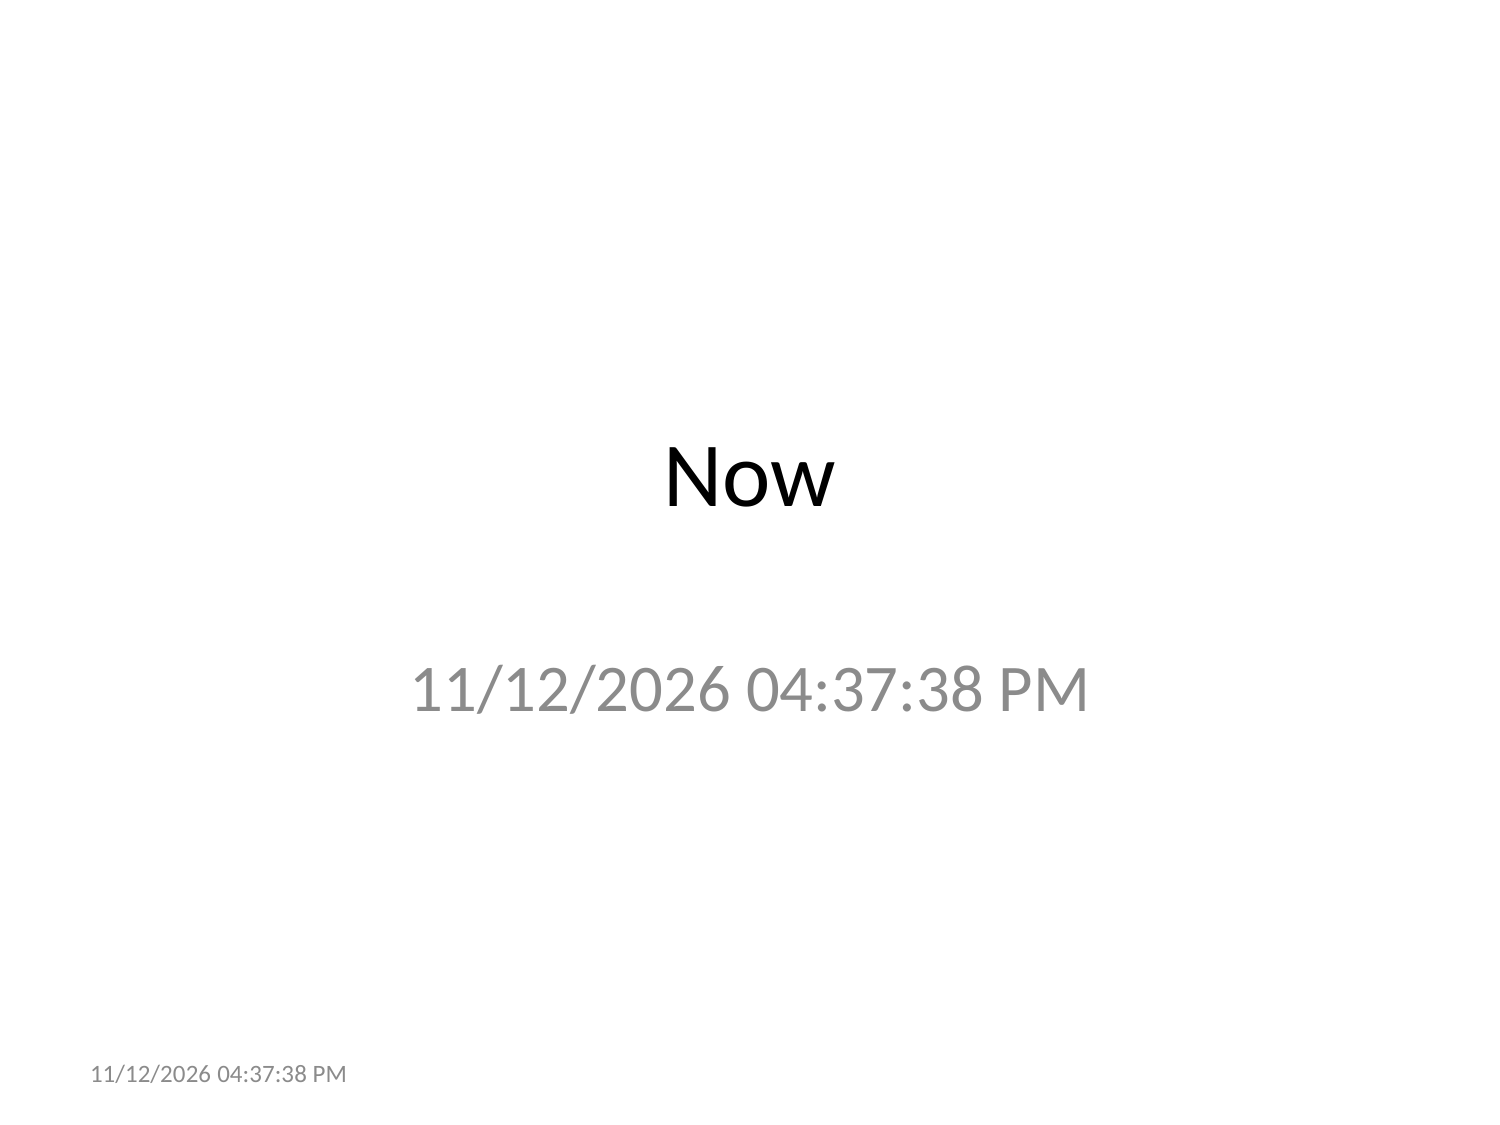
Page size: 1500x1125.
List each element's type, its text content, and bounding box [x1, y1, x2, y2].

title Now [112, 349, 1388, 591]
subtitle 2011-12-19 10:20:04 AM [225, 637, 1275, 925]
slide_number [75, 1042, 425, 1103]
